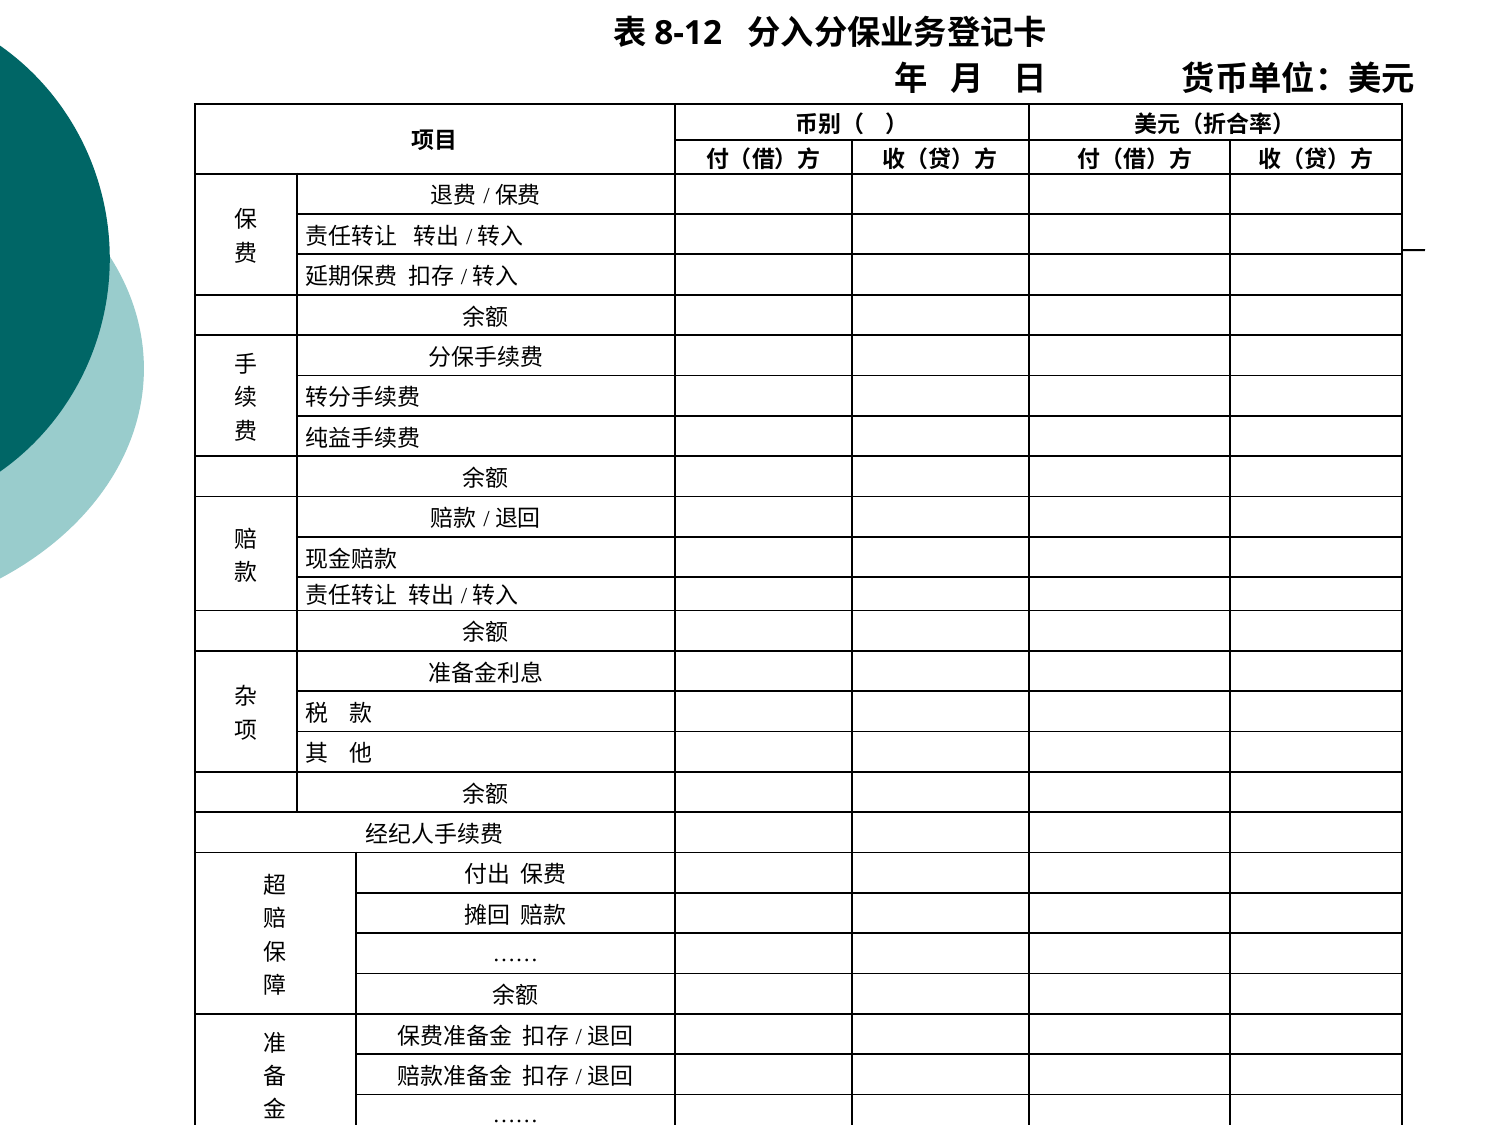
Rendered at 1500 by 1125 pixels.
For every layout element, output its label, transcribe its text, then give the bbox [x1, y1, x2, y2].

table_cell [676, 974, 851, 1013]
table_cell [853, 732, 1028, 771]
table_cell 收（贷）方 [853, 141, 1028, 173]
table_cell [196, 457, 296, 496]
table_cell 手 续 费 [196, 336, 296, 455]
table_cell [1231, 296, 1401, 334]
table_cell [676, 652, 851, 690]
table_cell 转分手续费 [298, 376, 674, 415]
table_cell [676, 732, 851, 771]
table_cell [1231, 376, 1401, 415]
table_cell 保 费 [196, 175, 296, 294]
table_cell [853, 1095, 1028, 1125]
table_cell [1030, 1055, 1229, 1094]
table_cell 余额 [298, 457, 674, 496]
table_cell [676, 1095, 851, 1125]
table_cell [1030, 255, 1229, 294]
table_cell [676, 853, 851, 892]
table_cell [853, 894, 1028, 932]
table_cell [676, 1055, 851, 1094]
table_cell [676, 578, 851, 610]
table_cell [1231, 1055, 1401, 1094]
table_cell 准 备 金 [196, 1015, 355, 1125]
table_cell [853, 1015, 1028, 1053]
table_cell [676, 692, 851, 731]
table_cell [1030, 1095, 1229, 1125]
table_cell [853, 497, 1028, 536]
table_cell [853, 974, 1028, 1013]
list 表8-12 分入分保业务登记卡 年 月 日 货币单位：美元 [229, 3, 1431, 105]
table_cell 赔 款 [196, 497, 296, 610]
table_cell [853, 255, 1028, 294]
table_cell [853, 652, 1028, 690]
table_cell [1231, 175, 1401, 213]
table_cell 超 赔 保 障 [196, 853, 355, 1013]
table_header 币别（ ） [676, 105, 1028, 139]
table_cell [853, 611, 1028, 650]
table_cell [853, 215, 1028, 253]
table_cell [676, 813, 851, 852]
table_cell 纯益手续费 [298, 417, 674, 455]
table_cell 经纪人手续费 [196, 813, 674, 852]
table_cell [1231, 652, 1401, 690]
table_cell [853, 376, 1028, 415]
table_cell [1030, 813, 1229, 852]
table_cell [676, 215, 851, 253]
table_cell [676, 296, 851, 334]
table_cell 责任转让 转出/转入 [298, 215, 674, 253]
table_cell 延期保费 扣存/转入 [298, 255, 674, 294]
table_cell [1030, 175, 1229, 213]
table_cell 付（借）方 [676, 141, 851, 173]
table_cell 收（贷）方 [1231, 141, 1401, 173]
table_cell 摊回 赔款 [357, 894, 674, 932]
table_cell [1030, 417, 1229, 455]
table_cell 分保手续费 [298, 336, 674, 375]
table_cell [853, 934, 1028, 973]
table_cell [1030, 497, 1229, 536]
table_cell 赔款准备金 扣存/退回 [357, 1055, 674, 1094]
table_cell 赔款/退回 [298, 497, 674, 536]
table_cell [1030, 934, 1229, 973]
table_cell [1231, 538, 1401, 576]
table_cell [196, 611, 296, 650]
table_cell [1231, 1095, 1401, 1125]
table_cell 现金赔款 [298, 538, 674, 576]
table_cell [1231, 611, 1401, 650]
table_cell [1231, 773, 1401, 811]
table_cell [676, 255, 851, 294]
table_cell [676, 417, 851, 455]
table_cell [853, 1055, 1028, 1094]
table_cell 余额 [298, 296, 674, 334]
table_cell [853, 457, 1028, 496]
table_cell [853, 813, 1028, 852]
table_cell [1030, 1015, 1229, 1053]
table_cell [1030, 773, 1229, 811]
table_cell [1231, 578, 1401, 610]
table_cell [1231, 255, 1401, 294]
table_cell [853, 336, 1028, 375]
table_cell [676, 538, 851, 576]
table_cell [853, 853, 1028, 892]
table_cell 付出 保费 [357, 853, 674, 892]
table_cell [676, 457, 851, 496]
table_cell [1030, 578, 1229, 610]
table_cell 付（借）方 [1030, 141, 1229, 173]
table_cell [853, 578, 1028, 610]
table_cell [676, 894, 851, 932]
table_cell [1231, 894, 1401, 932]
table_cell [853, 538, 1028, 576]
table_cell 税 款 [298, 692, 674, 731]
table_cell [1030, 692, 1229, 731]
table_cell [1231, 934, 1401, 973]
table_cell 余额 [298, 773, 674, 811]
table_cell [196, 296, 296, 334]
table_cell [1030, 376, 1229, 415]
table_cell [853, 175, 1028, 213]
table_cell [676, 934, 851, 973]
table_cell [1231, 1015, 1401, 1053]
table_cell [1030, 457, 1229, 496]
table_cell 余额 [298, 611, 674, 650]
table_cell 其 他 [298, 732, 674, 771]
table_cell [1231, 853, 1401, 892]
table_cell [1030, 296, 1229, 334]
table_cell [1231, 732, 1401, 771]
table_cell [853, 296, 1028, 334]
table_cell [1030, 652, 1229, 690]
table_cell [1231, 215, 1401, 253]
table_cell [196, 773, 296, 811]
table_cell [1231, 692, 1401, 731]
table_cell [1231, 813, 1401, 852]
table_header 美元（折合率） [1030, 105, 1401, 139]
table_cell …… [357, 934, 674, 973]
table_cell [1030, 732, 1229, 771]
table_cell [1231, 336, 1401, 375]
table_cell 责任转让 转出/转入 [298, 578, 674, 610]
table_cell …… [357, 1095, 674, 1125]
table_cell 退费/保费 [298, 175, 674, 213]
table_cell [853, 692, 1028, 731]
table_cell [1030, 336, 1229, 375]
table_cell [676, 376, 851, 415]
table_cell [1231, 417, 1401, 455]
table_cell [1231, 497, 1401, 536]
table_header 项目 [196, 105, 674, 173]
table_cell 准备金利息 [298, 652, 674, 690]
table_cell [853, 773, 1028, 811]
table_cell 保费准备金 扣存/退回 [357, 1015, 674, 1053]
table_cell [853, 417, 1028, 455]
table_cell [676, 175, 851, 213]
table_cell [676, 611, 851, 650]
table_cell [1231, 457, 1401, 496]
table_cell [1030, 215, 1229, 253]
table_cell [676, 1015, 851, 1053]
table_cell [1030, 894, 1229, 932]
table_cell [1231, 974, 1401, 1013]
table_cell [1030, 538, 1229, 576]
table_cell [1030, 974, 1229, 1013]
table_cell [1030, 853, 1229, 892]
table_cell [1030, 611, 1229, 650]
table_cell [676, 497, 851, 536]
table_cell 杂 项 [196, 652, 296, 771]
table_cell 余额 [357, 974, 674, 1013]
table_cell [676, 336, 851, 375]
table_cell [676, 773, 851, 811]
